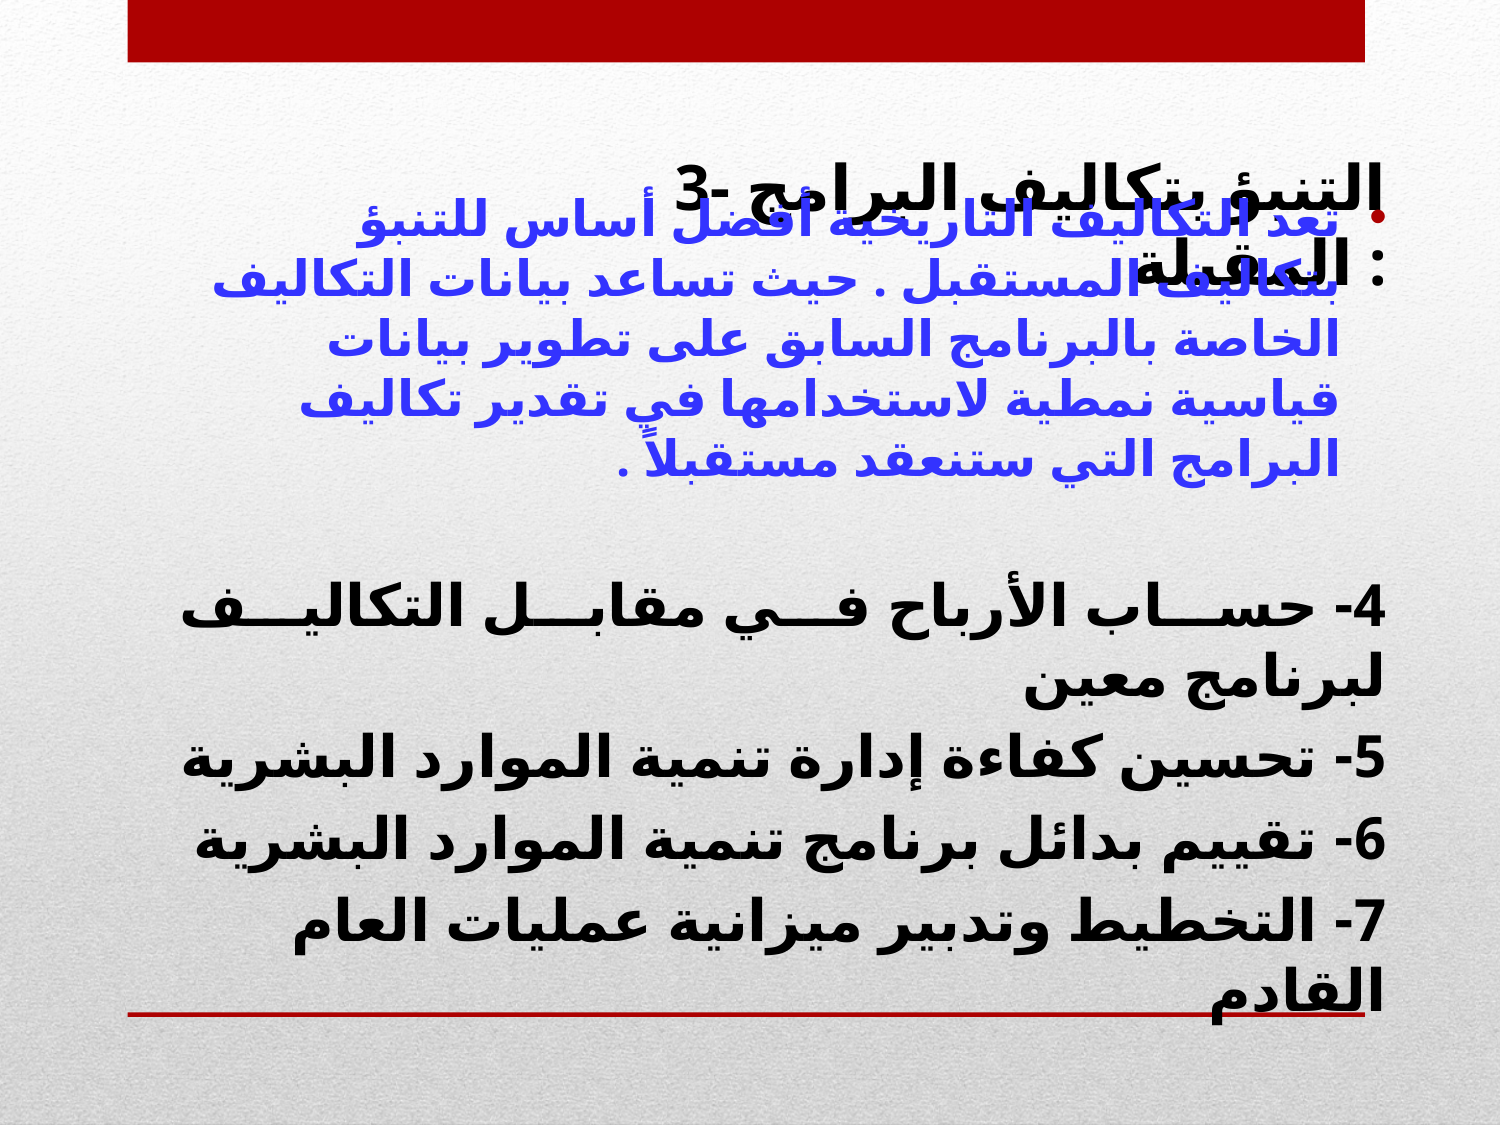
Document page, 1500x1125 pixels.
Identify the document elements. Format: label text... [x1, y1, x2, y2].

list تعد التكاليف التاريخية أفضل أساس للتنبؤ بتكاليف المستقبل . حيث تساعد بيانات التكاليف الخاصة بالبرنامج السابق على تطوير بيانات قياسية نمطية لاستخدامها في تقدير تكاليف البرامج التي ستنعقد مستقبلاً . 4- حساب الأرباح في مقابل التكاليف لبرنامج معين 5- تحسين كفاءة إدارة تنمية الموارد البشرية 6- تقييم بدائل برنامج تنمية الموارد البشرية 7- التخطيط وتدبير ميزانية عمليات العام القادم [164, 208, 1402, 1001]
title 3- التنبؤ بتكاليف البرامج المقبلة : [289, 42, 1402, 208]
